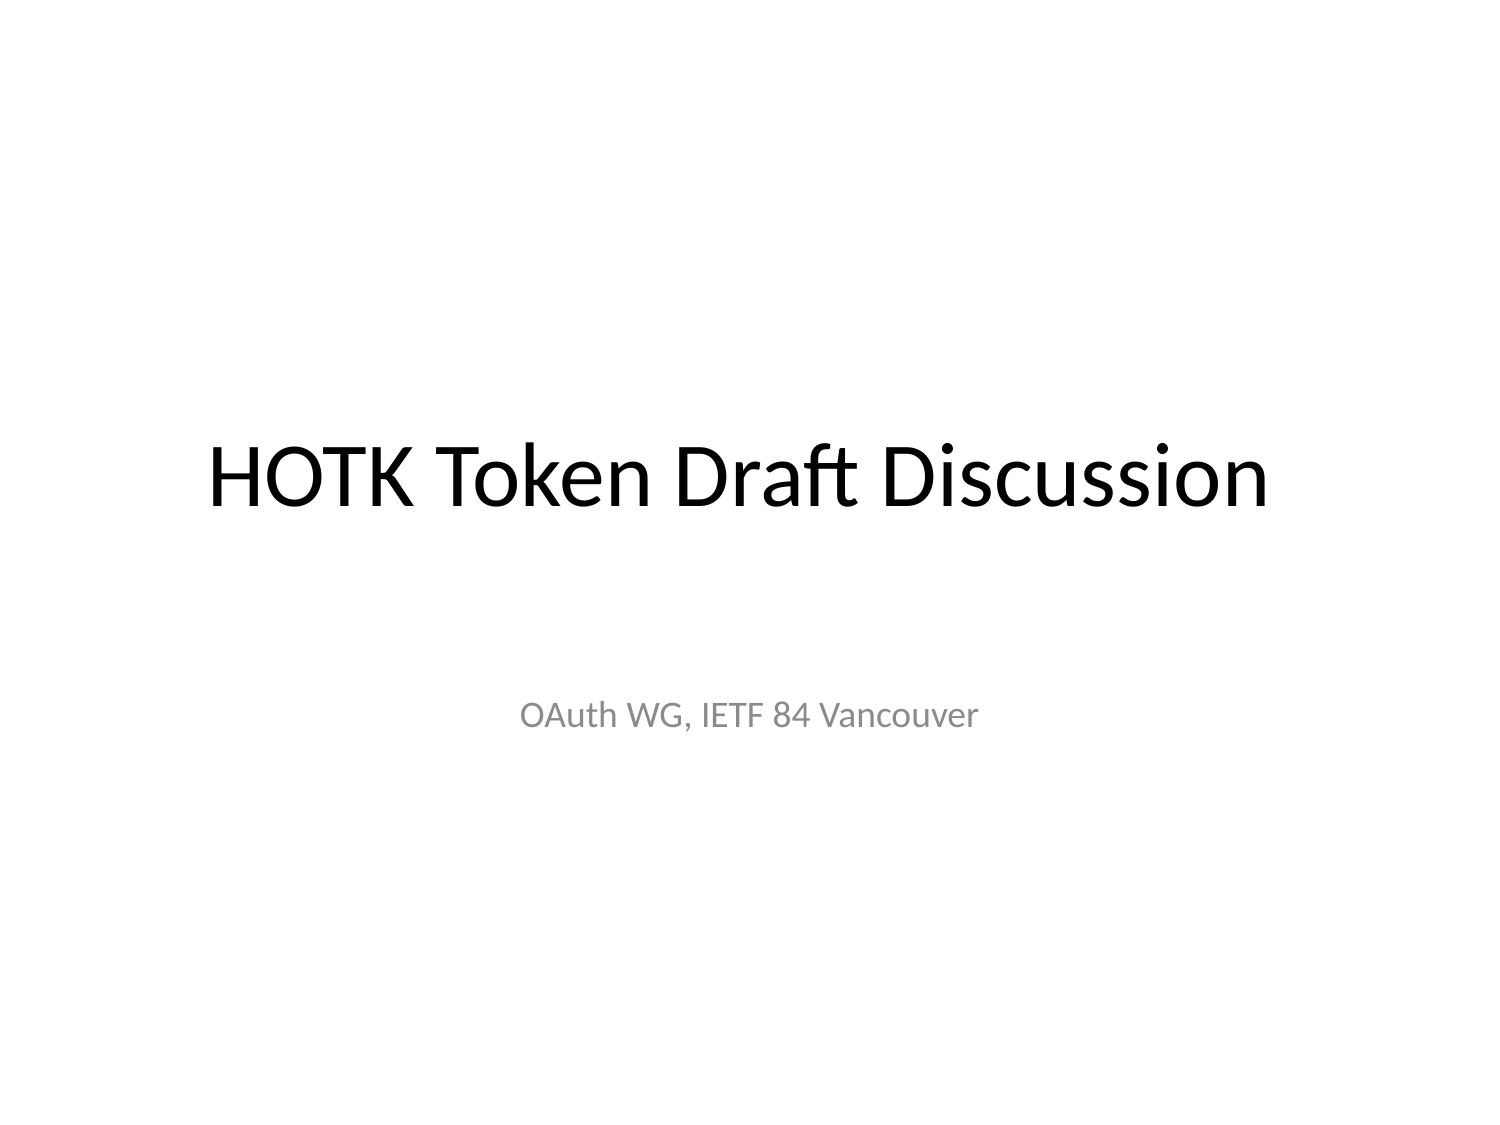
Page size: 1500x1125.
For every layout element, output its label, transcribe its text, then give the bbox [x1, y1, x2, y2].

subtitle OAuth WG, IETF 84 Vancouver [225, 637, 1275, 925]
title HOTK Token Draft Discussion [112, 349, 1388, 591]
